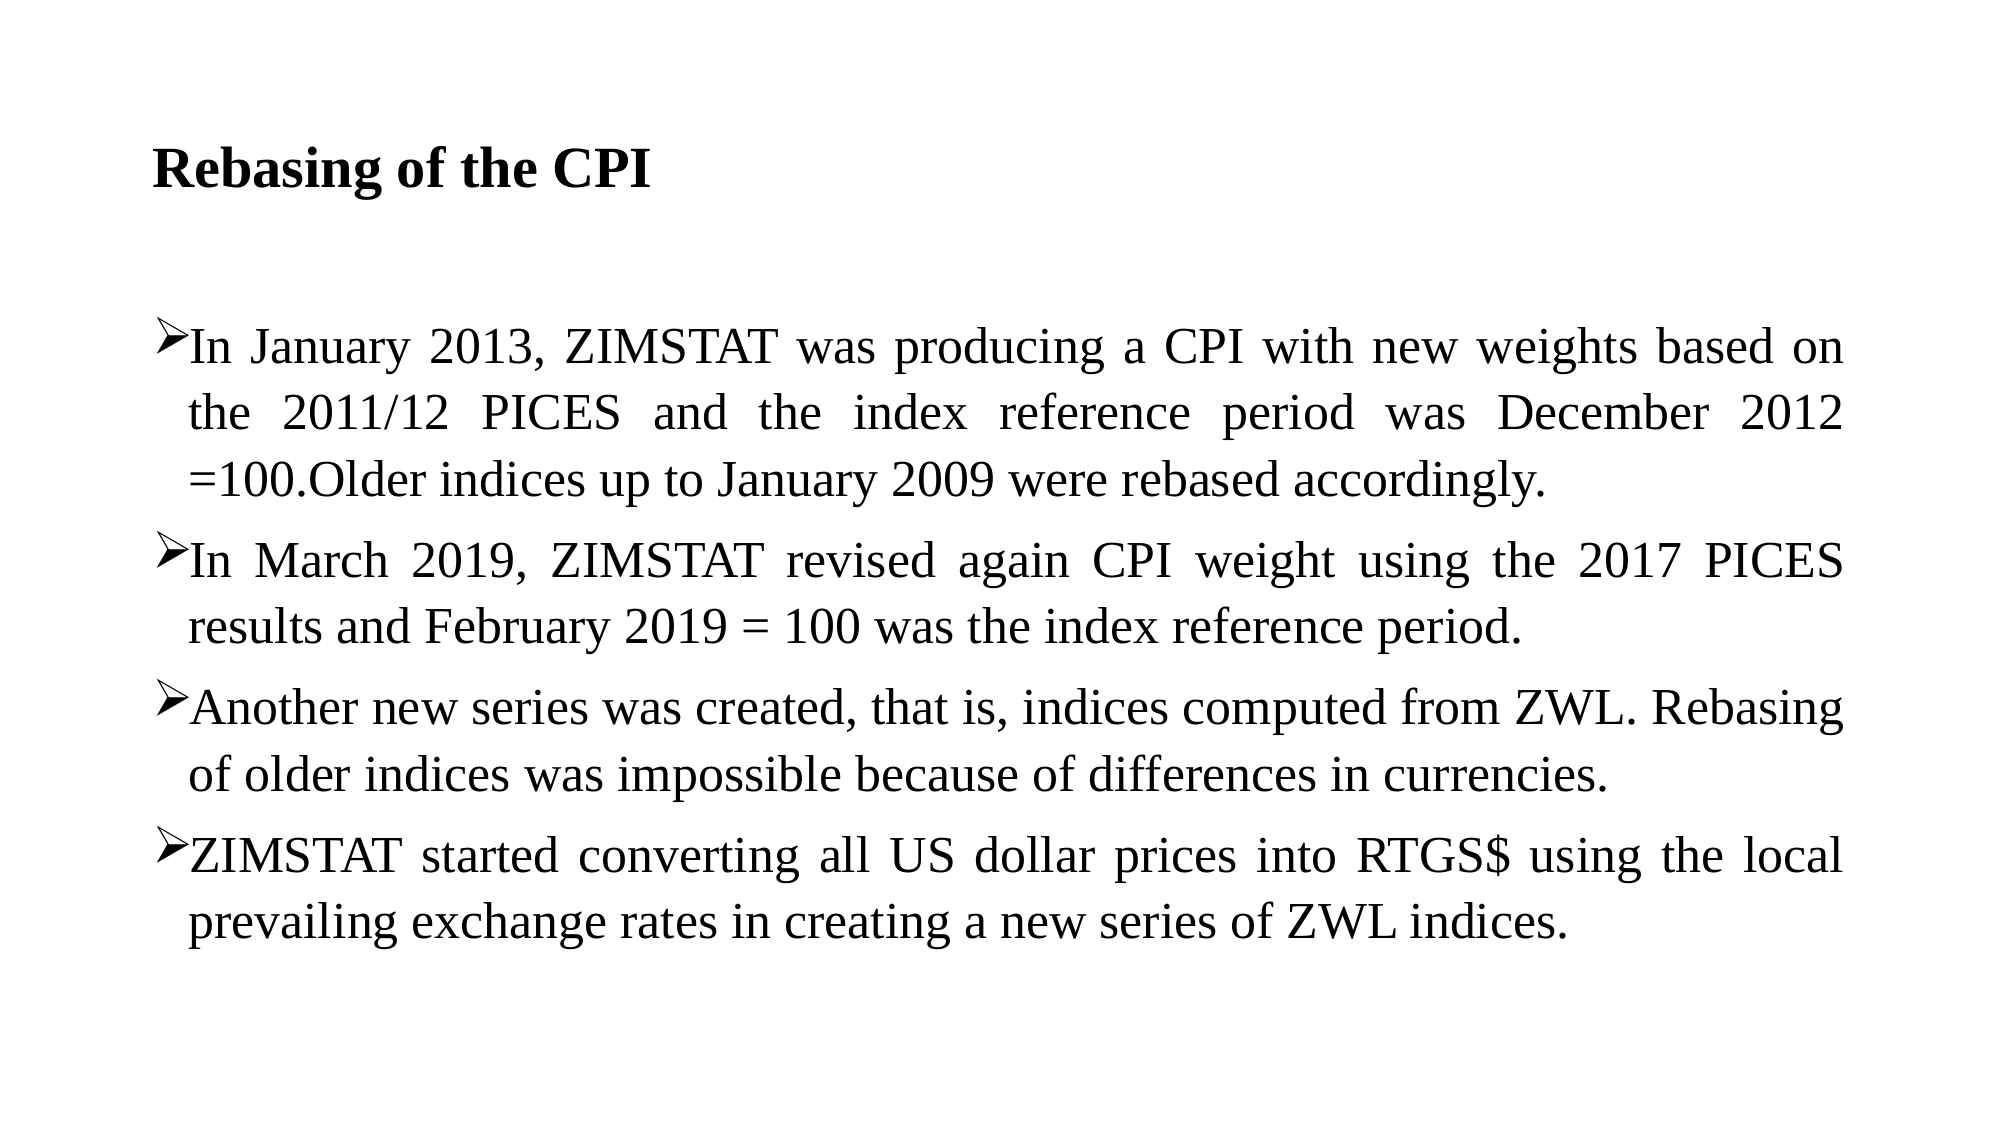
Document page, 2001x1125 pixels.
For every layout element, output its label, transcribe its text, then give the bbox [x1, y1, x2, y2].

list In January 2013, ZIMSTAT was producing a CPI with new weights based on the 2011/12 PICES and the index reference period was December 2012 =100.Older indices up to January 2009 were rebased accordingly. In March 2019, ZIMSTAT revised again CPI weight using the 2017 PICES results and February 2019 = 100 was the index reference period. Another new series was created, that is, indices computed from ZWL. Rebasing of older indices was impossible because of differences in currencies. ZIMSTAT started converting all US dollar prices into RTGS$ using the local prevailing exchange rates in creating a new series of ZWL indices. [137, 299, 1863, 1014]
title Rebasing of the CPI [137, 59, 1863, 278]
